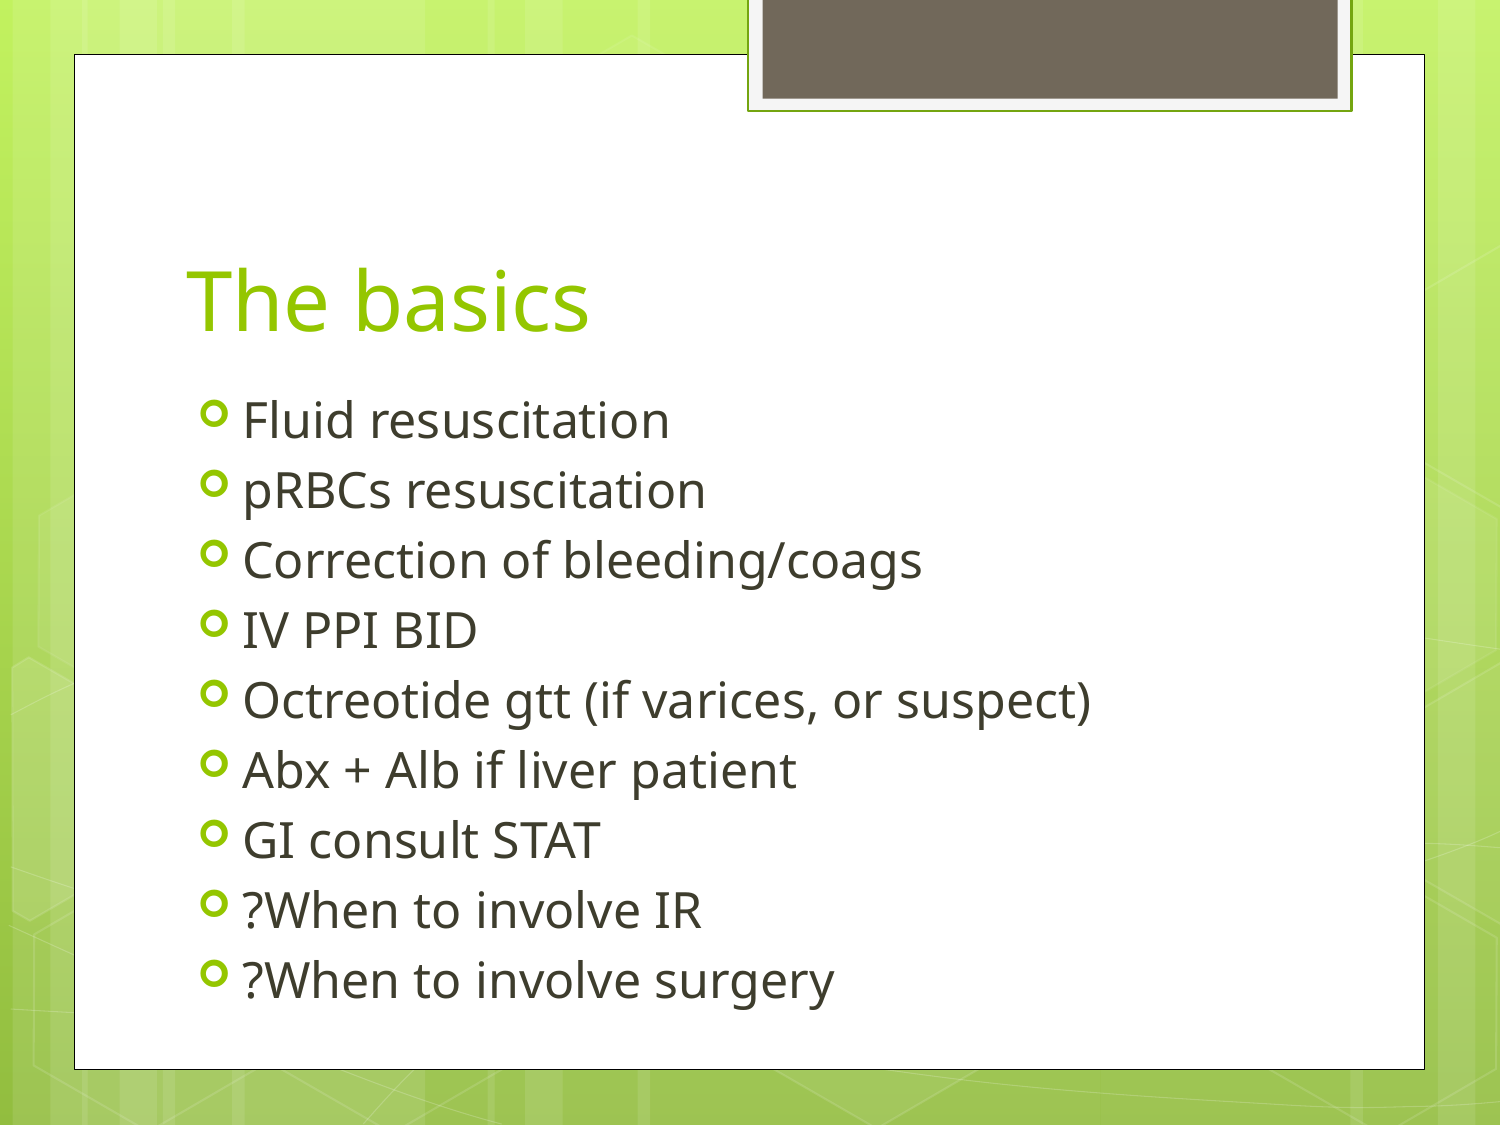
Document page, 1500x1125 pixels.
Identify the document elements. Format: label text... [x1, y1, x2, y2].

title The basics [171, 168, 1324, 357]
list Fluid resuscitation pRBCs resuscitation Correction of bleeding/coags IV PPI BID Octreotide gtt (if varices, or suspect) Abx + Alb if liver patient GI consult STAT ?When to involve IR ?When to involve surgery [171, 381, 1283, 1018]
